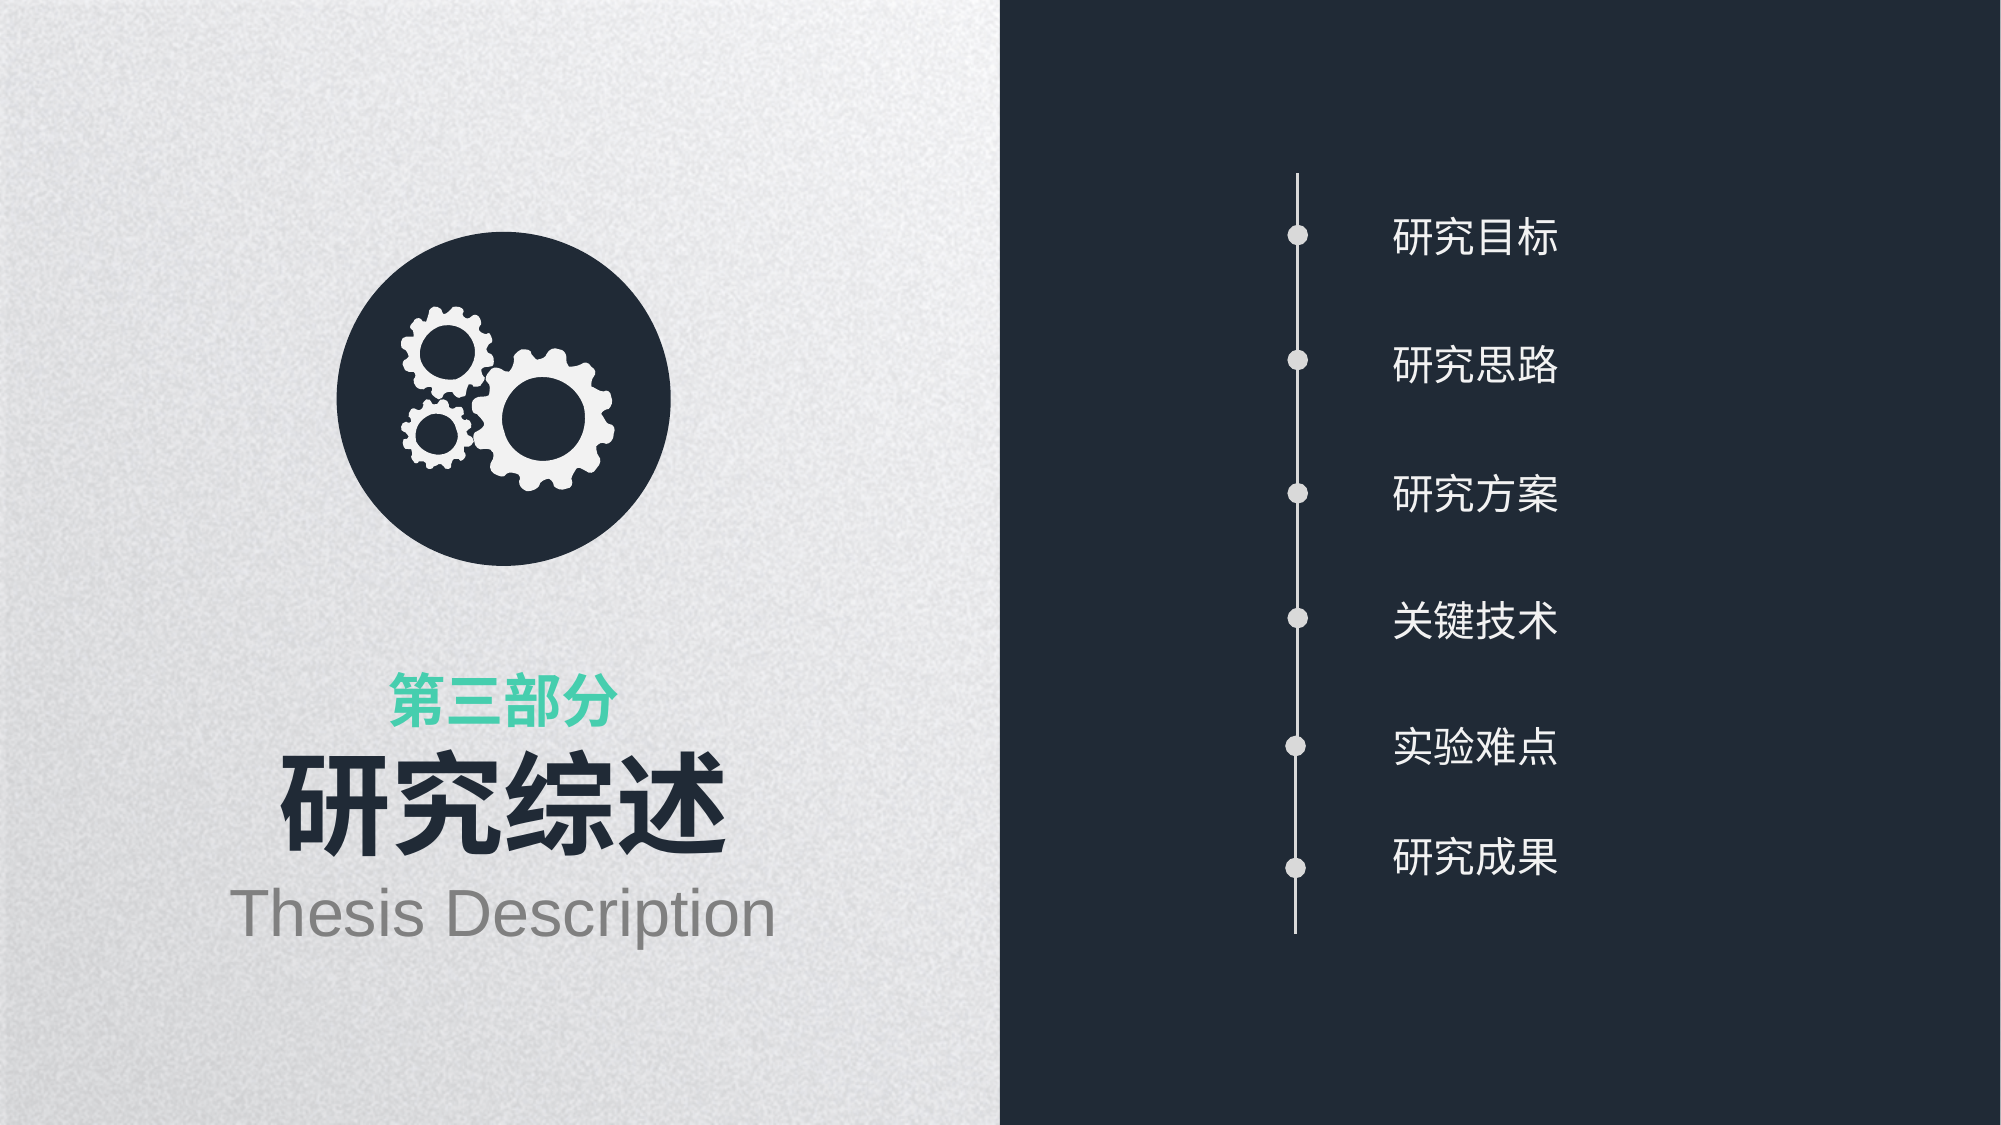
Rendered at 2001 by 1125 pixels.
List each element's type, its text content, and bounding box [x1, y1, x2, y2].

picture [0, 0, 998, 1125]
text_box 研究思路 [1377, 331, 1575, 396]
text_box 研究综述 Thesis Description [214, 727, 793, 957]
text_box 研究方案 [1377, 460, 1575, 526]
text_box 研究成果 [1377, 823, 1575, 889]
text_box 实验难点 [1377, 713, 1575, 778]
text_box [998, 0, 2001, 1125]
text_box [336, 231, 671, 567]
text_box 研究目标 [1377, 203, 1575, 269]
text_box 第三部分 [372, 656, 636, 727]
text_box 关键技术 [1377, 587, 1575, 653]
